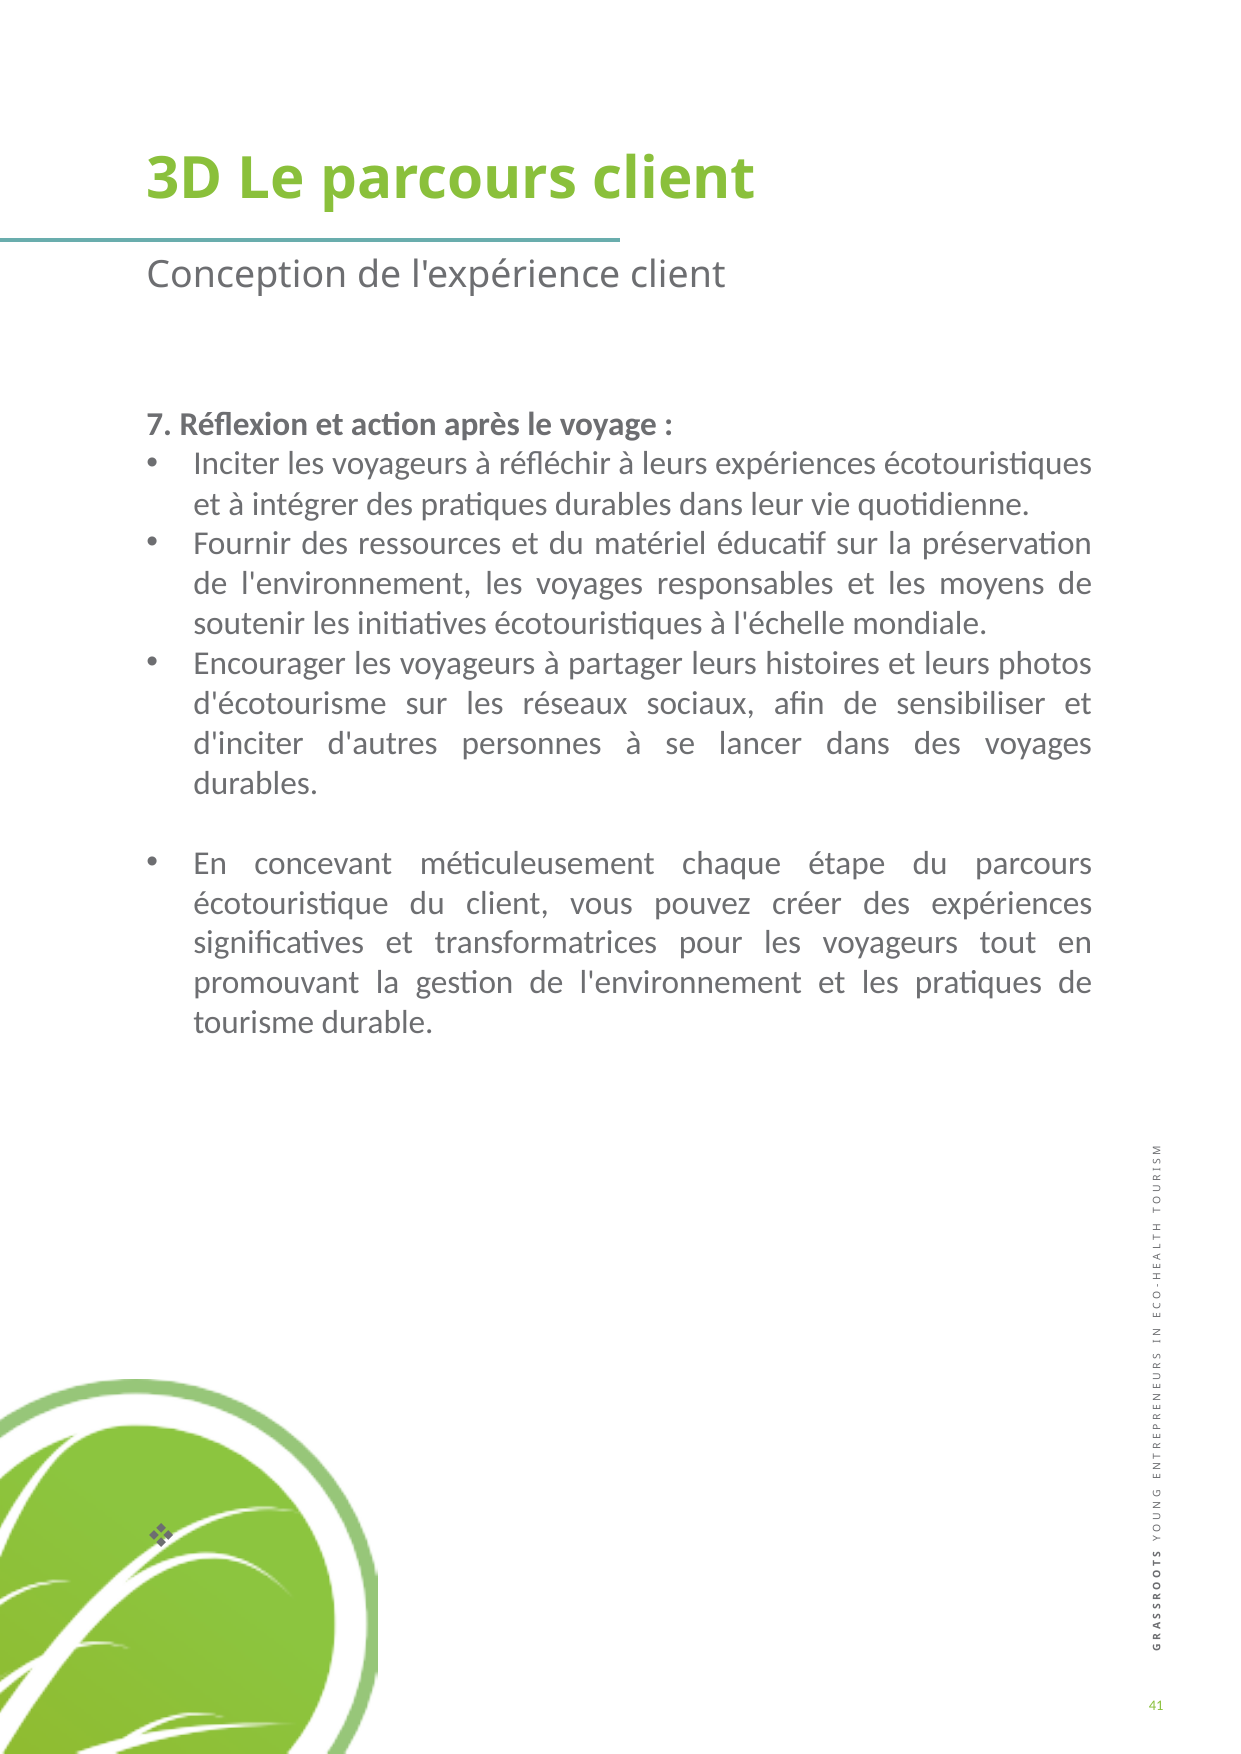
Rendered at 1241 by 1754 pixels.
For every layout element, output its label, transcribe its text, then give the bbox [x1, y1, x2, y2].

slide_number 41 [1125, 1666, 1187, 1743]
list 3D Le parcours client [131, 132, 1109, 242]
list 7. Réflexion et action après le voyage : Inciter les voyageurs à réfléchir à leurs expériences écotouristiques et à intégrer des pratiques durables dans leur vie quotidienne. Fournir des ressources et du matériel éducatif sur la préservation de l'environnement, les voyages responsables et les moyens de soutenir les initiatives écotouristiques à l'échelle mondiale. Encourager les voyageurs à partager leurs histoires et leurs photos d'écotourisme sur les réseaux sociaux, afin de sensibiliser et d'inciter d'autres personnes à se lancer dans des voyages durables. En concevant méticuleusement chaque étape du parcours écotouristique du client, vous pouvez créer des expériences significatives et transformatrices pour les voyageurs tout en promouvant la gestion de l'environnement et les pratiques de tourisme durable. [131, 394, 1109, 1609]
text_box [320, 615, 351, 664]
list Conception de l'expérience client [131, 242, 1109, 371]
